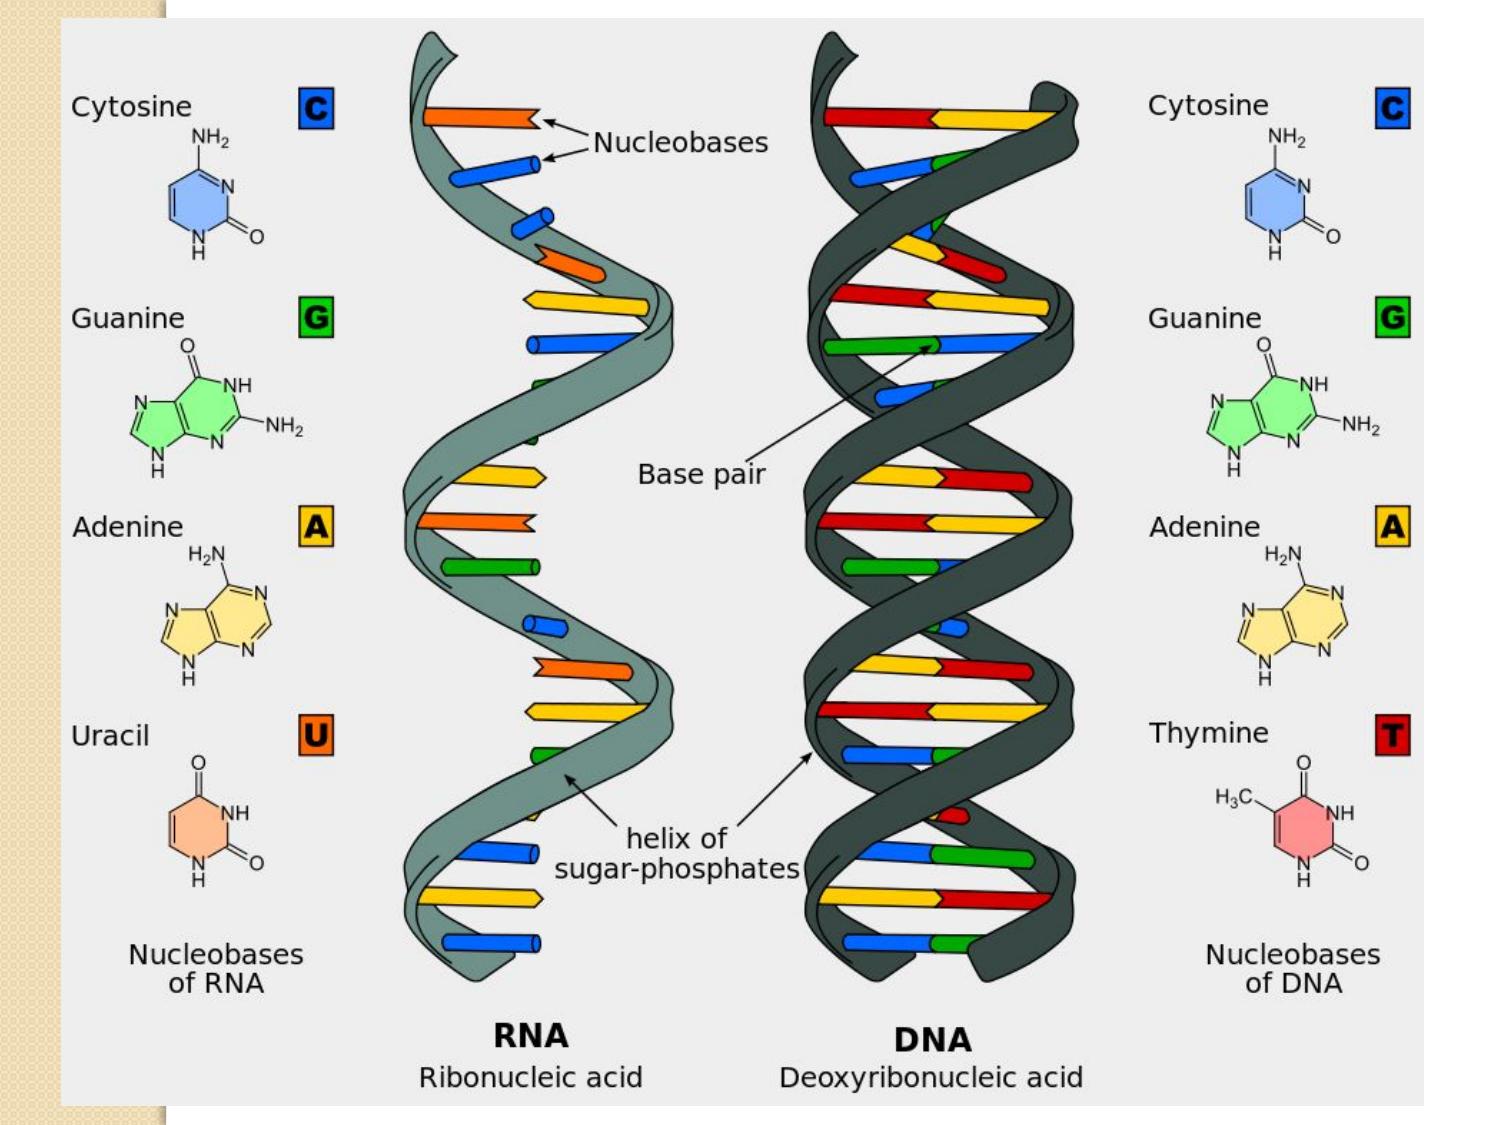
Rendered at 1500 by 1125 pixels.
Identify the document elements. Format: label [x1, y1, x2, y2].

picture [61, 18, 1424, 1107]
